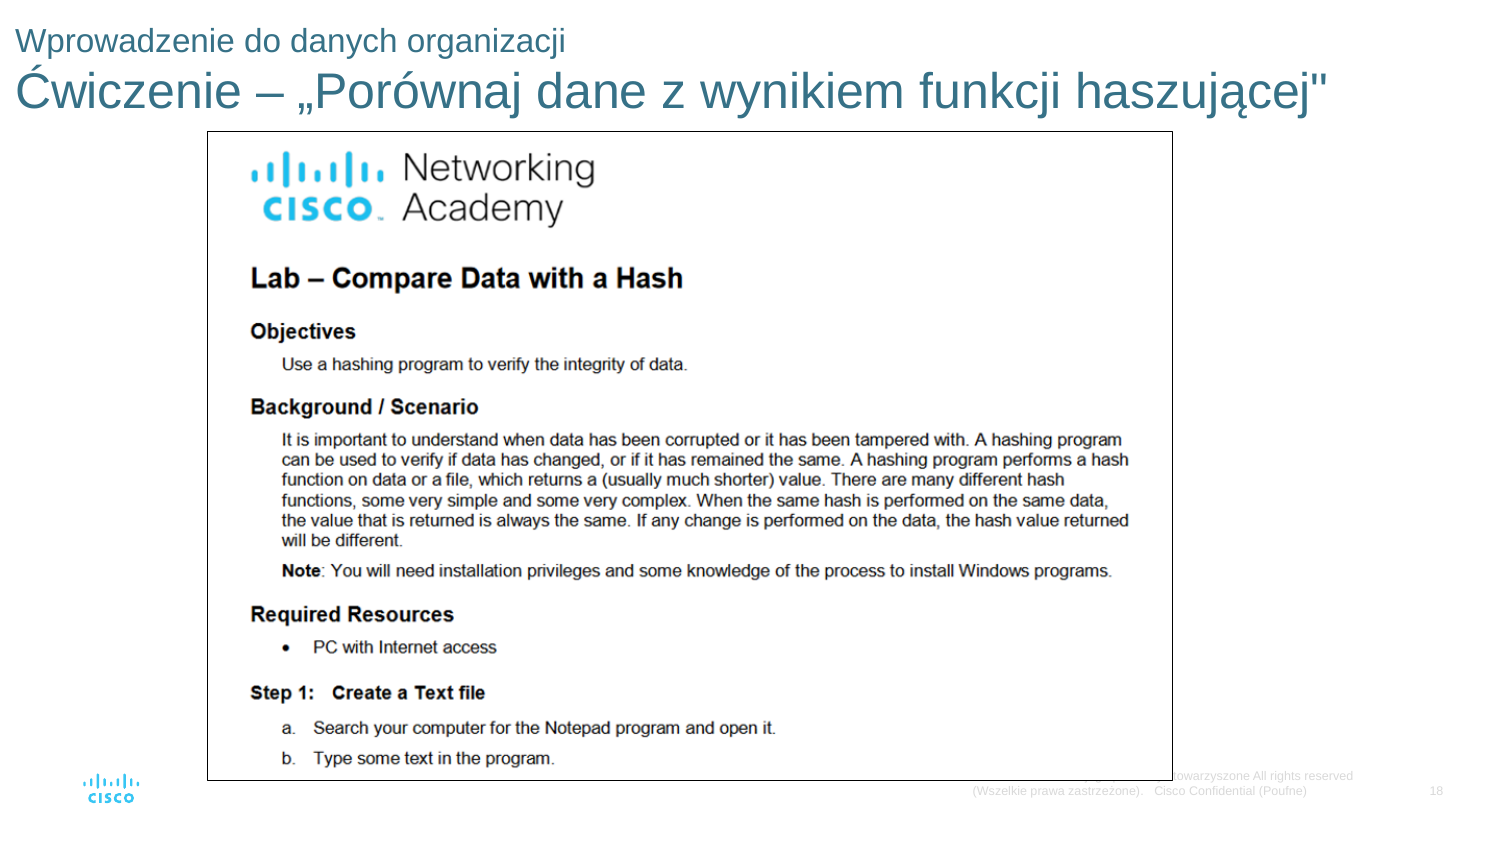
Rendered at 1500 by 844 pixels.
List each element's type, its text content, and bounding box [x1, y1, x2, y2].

title Wprowadzenie do danych organizacji Ćwiczenie – „Porównaj dane z wynikiem funkcji haszującej" [0, 6, 1500, 131]
picture [207, 130, 1173, 781]
